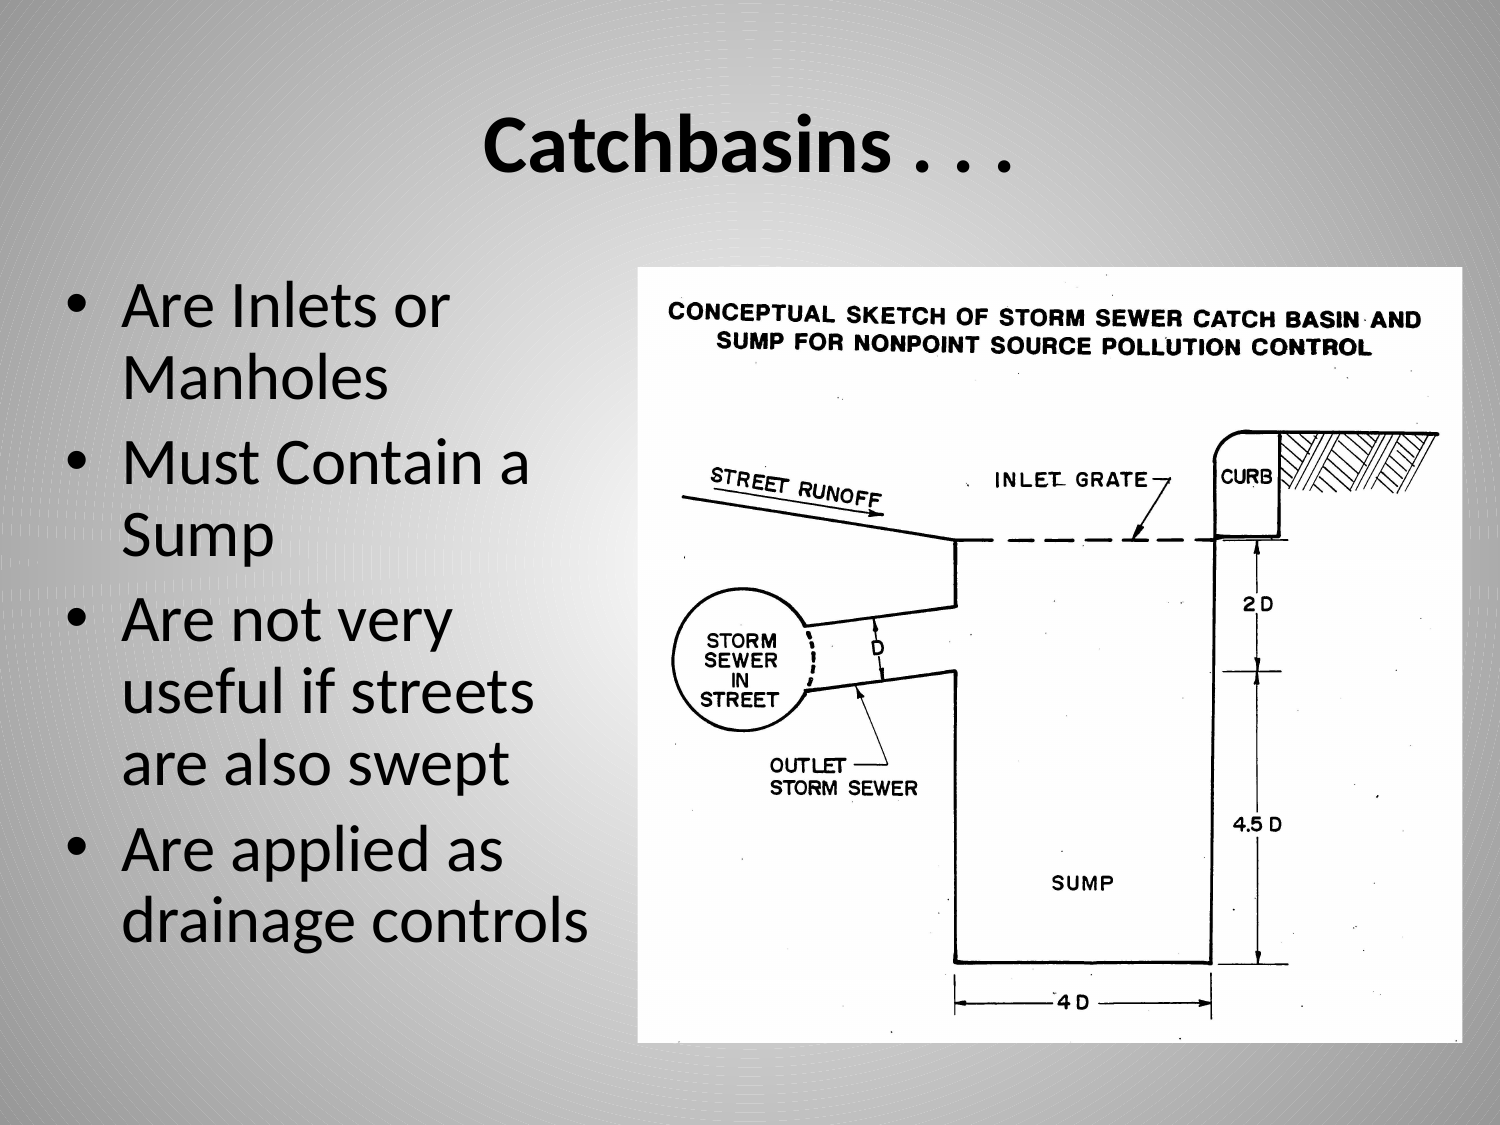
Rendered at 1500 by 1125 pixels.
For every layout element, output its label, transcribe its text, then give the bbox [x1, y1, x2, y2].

list Are Inlets or Manholes Must Contain a Sump Are not very useful if streets are also swept Are applied as drainage controls [50, 262, 625, 1088]
title Catchbasins . . . [75, 45, 1425, 233]
picture [637, 267, 1463, 1044]
